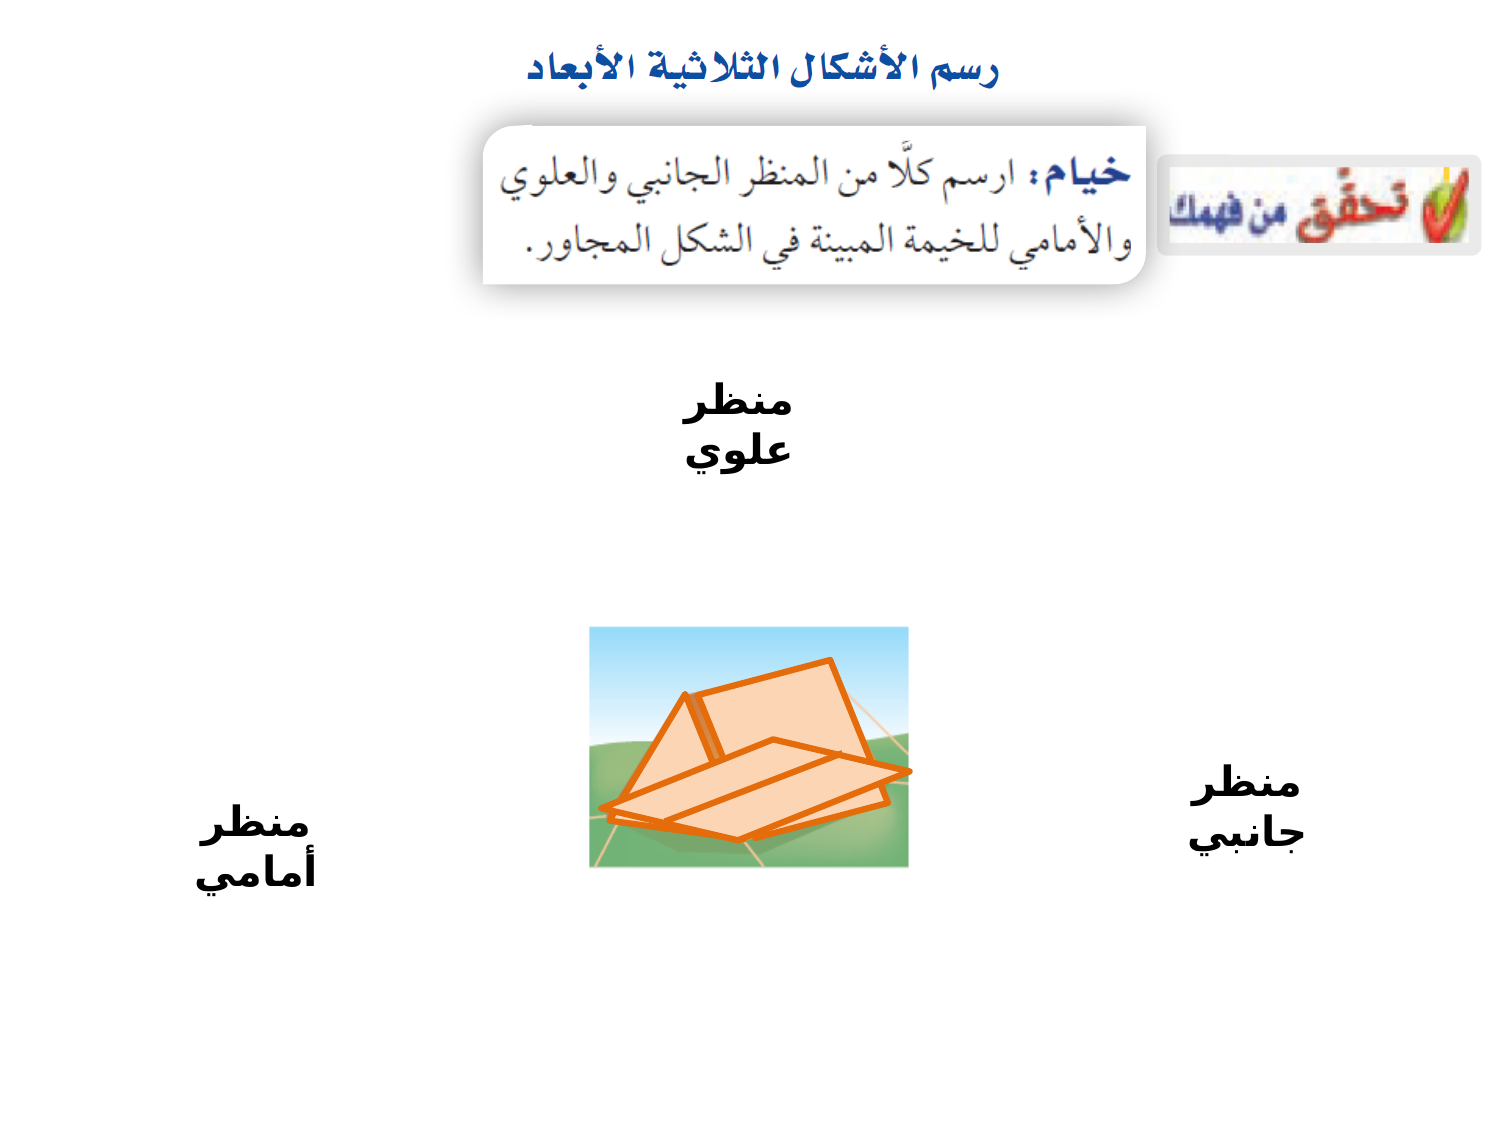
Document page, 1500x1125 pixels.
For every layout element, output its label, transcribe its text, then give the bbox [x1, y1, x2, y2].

text_box منظر أمامي [147, 787, 365, 903]
text_box منظر علوي [630, 365, 848, 481]
picture [588, 624, 912, 870]
text_box منظر جانبي [1138, 746, 1356, 862]
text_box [605, 749, 906, 831]
picture [489, 132, 1139, 278]
picture [525, 42, 1001, 91]
picture [1163, 160, 1476, 250]
